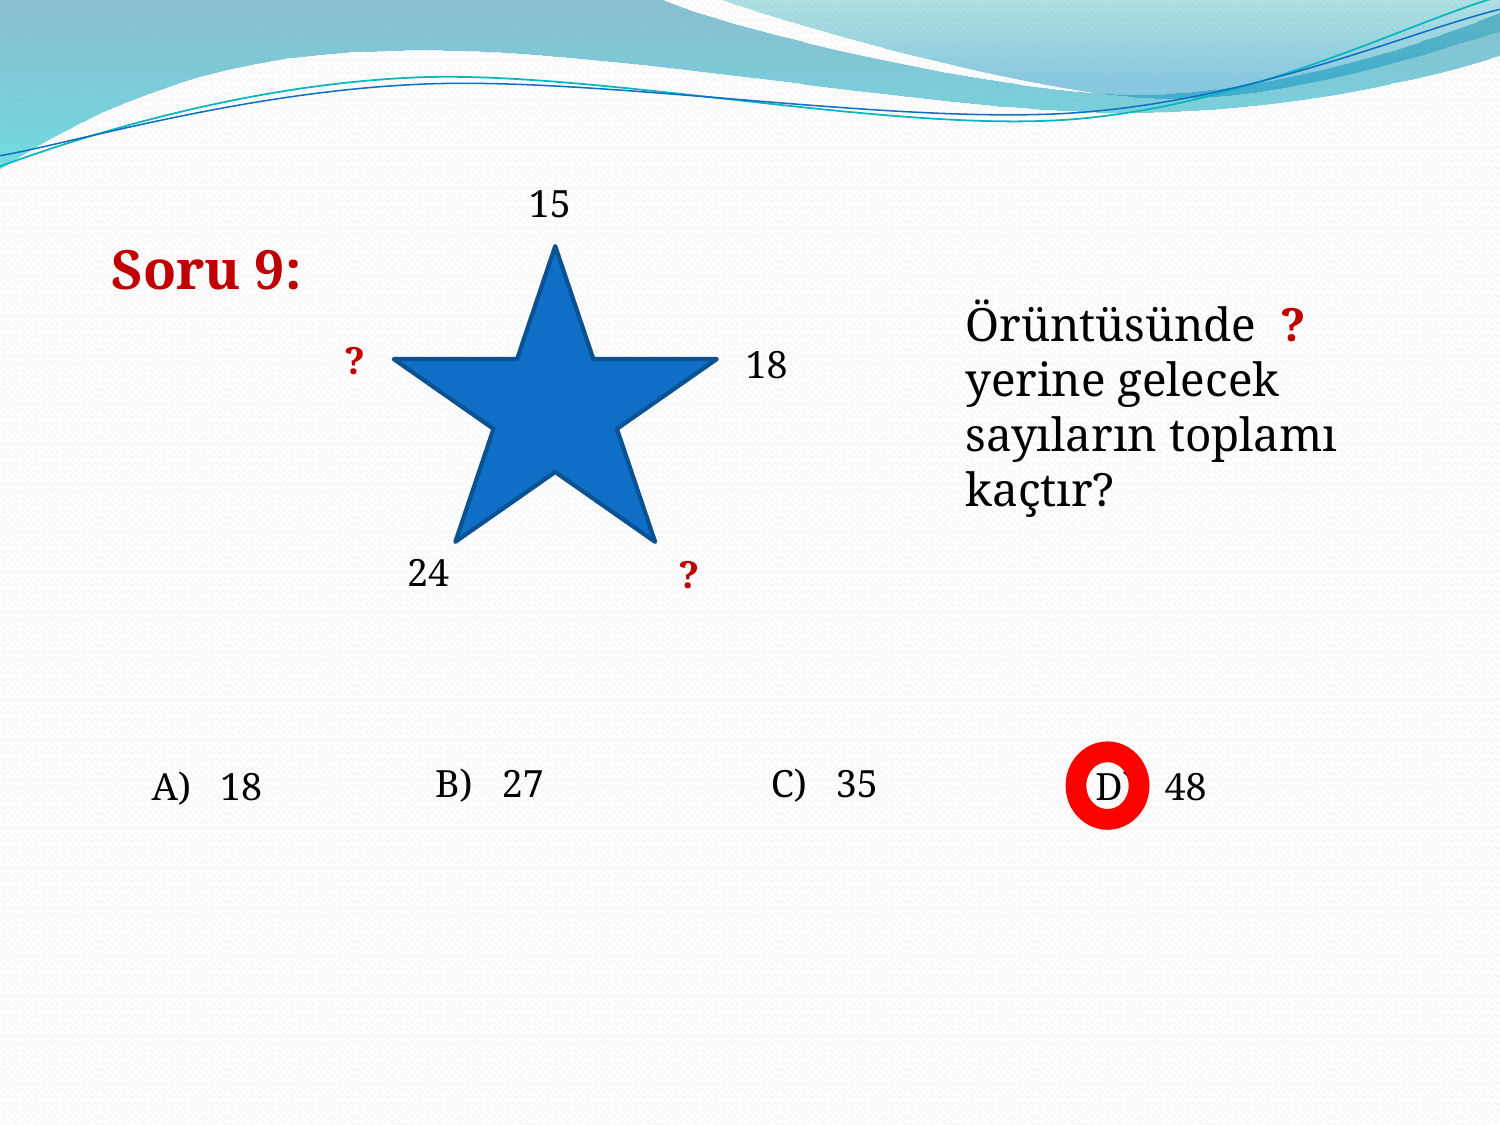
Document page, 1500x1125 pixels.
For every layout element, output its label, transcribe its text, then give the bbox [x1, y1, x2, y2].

text_box B) 27 [420, 752, 559, 813]
text_box 15 [513, 172, 586, 233]
text_box D) 48 [1139, 755, 1222, 816]
text_box ? [329, 329, 383, 389]
list Soru 9: [96, 228, 1019, 750]
text_box C) 35 [756, 752, 893, 813]
text_box D) 48 [1087, 763, 1128, 808]
text_box Örüntüsünde ? yerine gelecek sayıların toplamı kaçtır? [950, 288, 1436, 524]
text_box [1065, 741, 1150, 830]
text_box 24 [392, 541, 464, 602]
text_box ? [663, 543, 717, 604]
text_box A) 18 [136, 755, 278, 816]
text_box [391, 243, 719, 544]
text_box 18 [730, 333, 803, 394]
